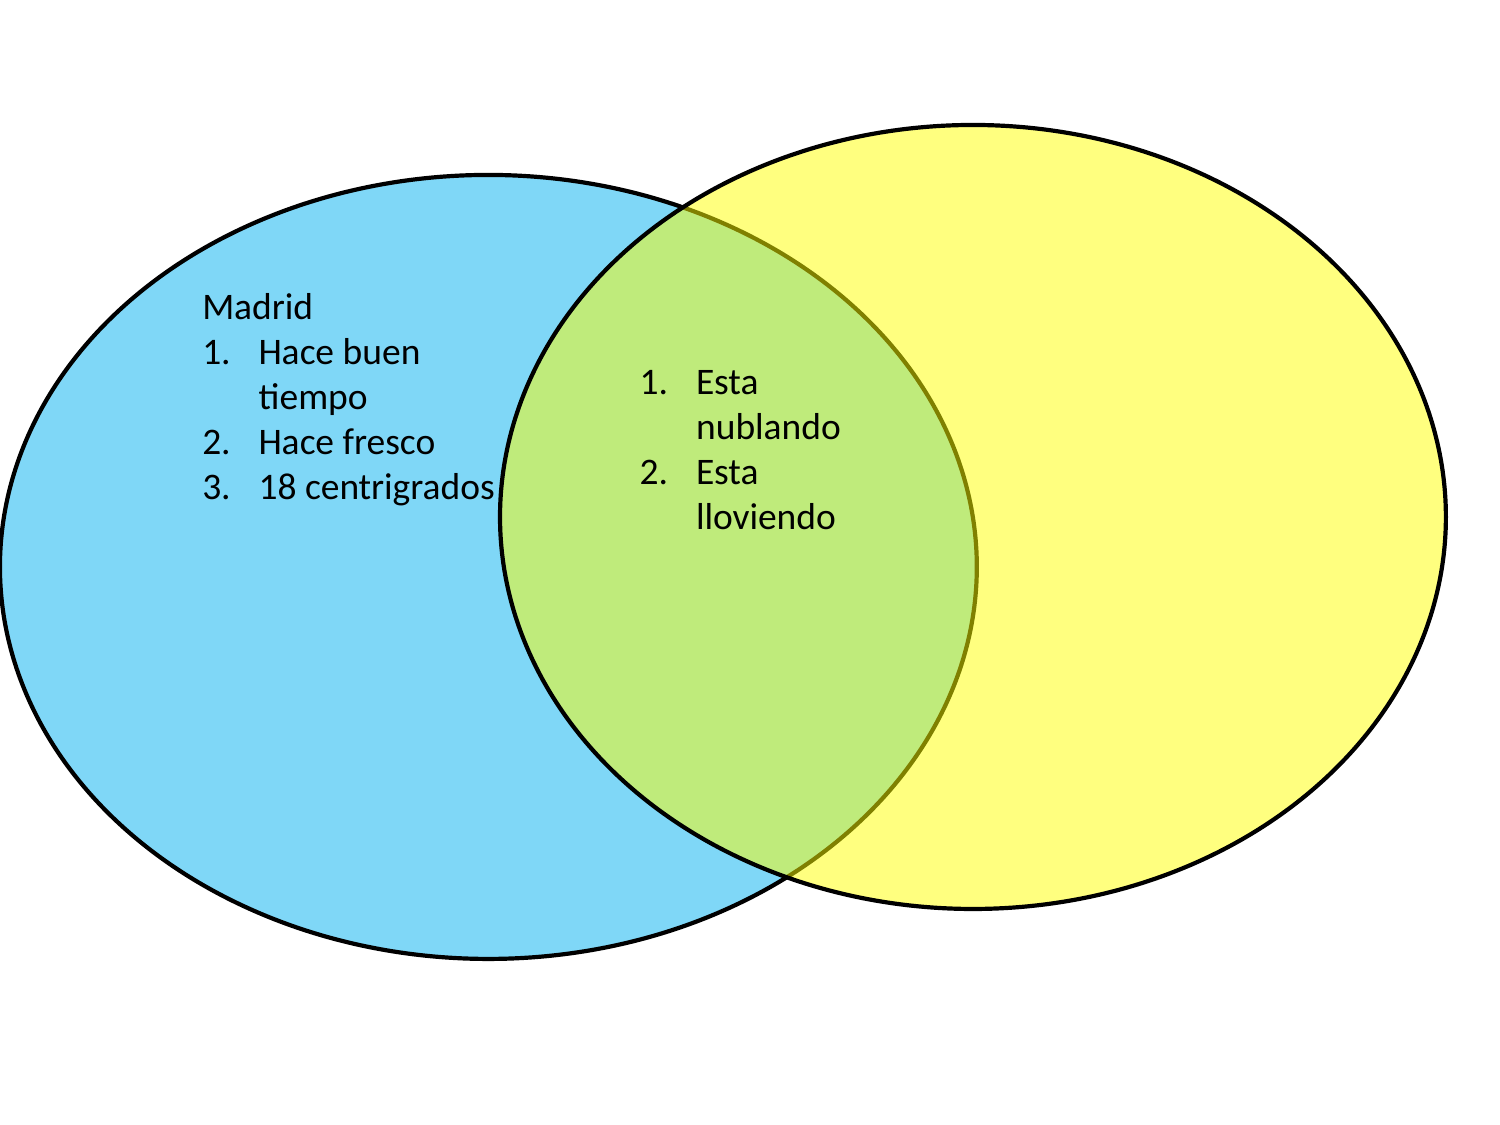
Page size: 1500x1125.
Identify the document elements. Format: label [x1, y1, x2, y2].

text_box [49, 62, 1463, 1038]
